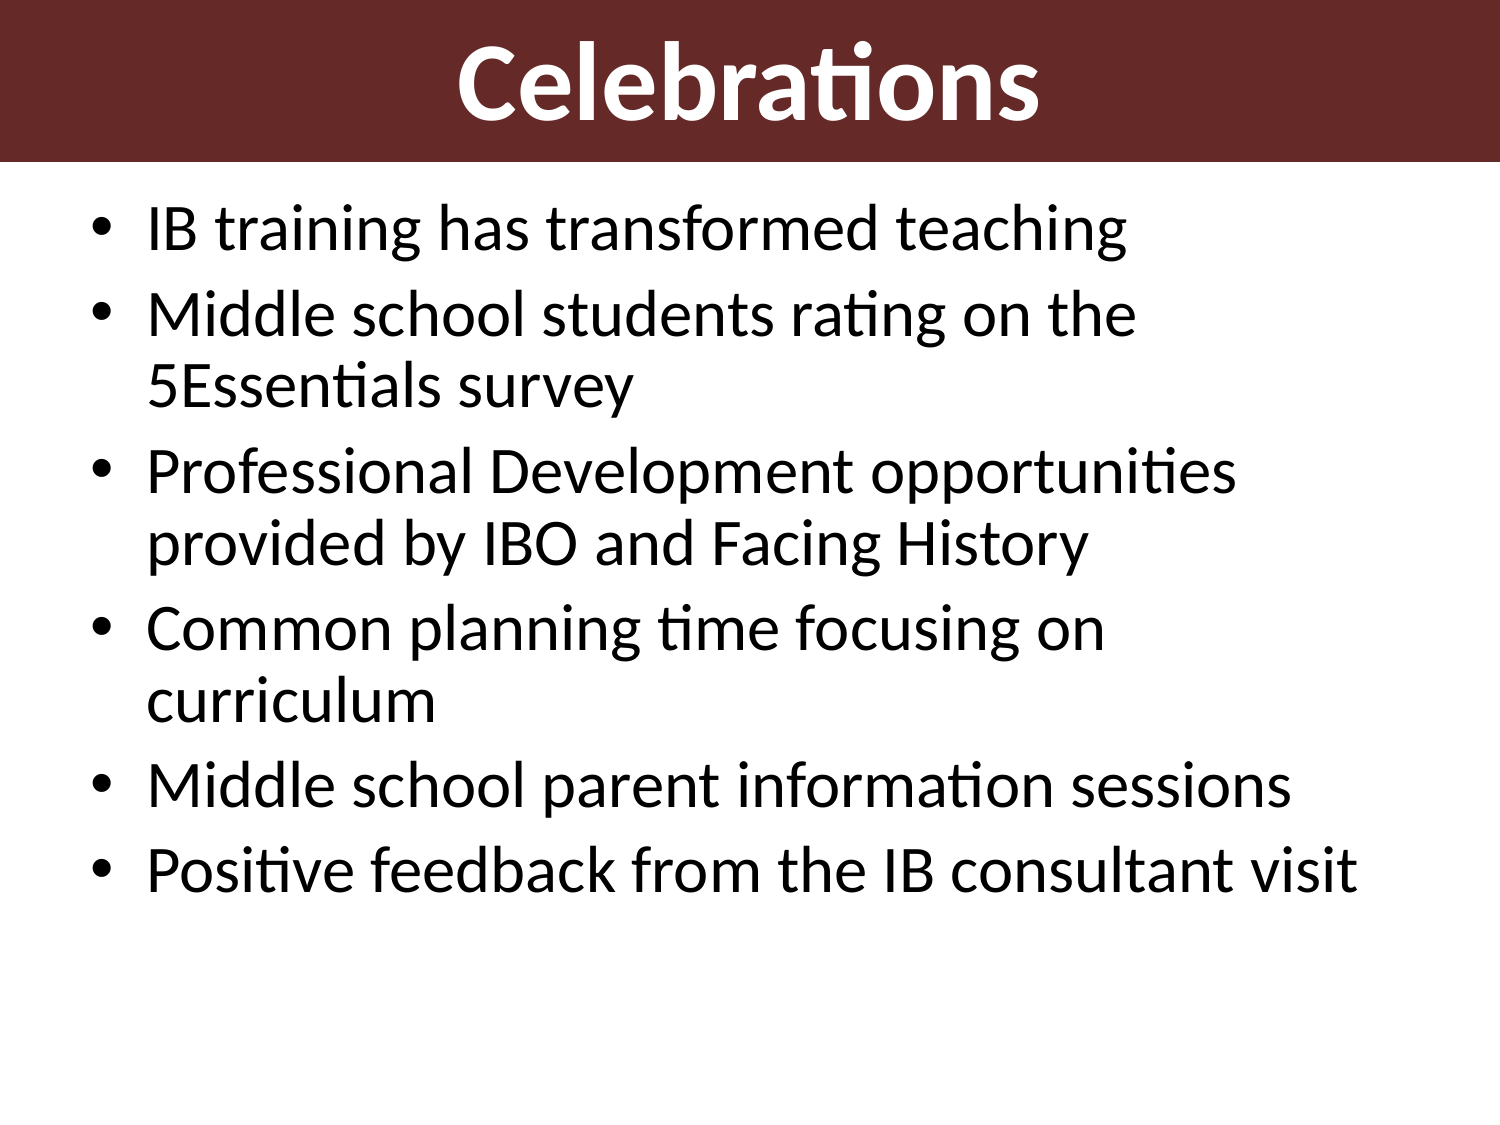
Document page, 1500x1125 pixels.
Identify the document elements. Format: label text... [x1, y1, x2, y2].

text_box Celebrations [0, 0, 1500, 162]
list IB training has transformed teaching Middle school students rating on the 5Essentials survey Professional Development opportunities provided by IBO and Facing History Common planning time focusing on curriculum Middle school parent information sessions Positive feedback from the IB consultant visit [75, 185, 1425, 1105]
